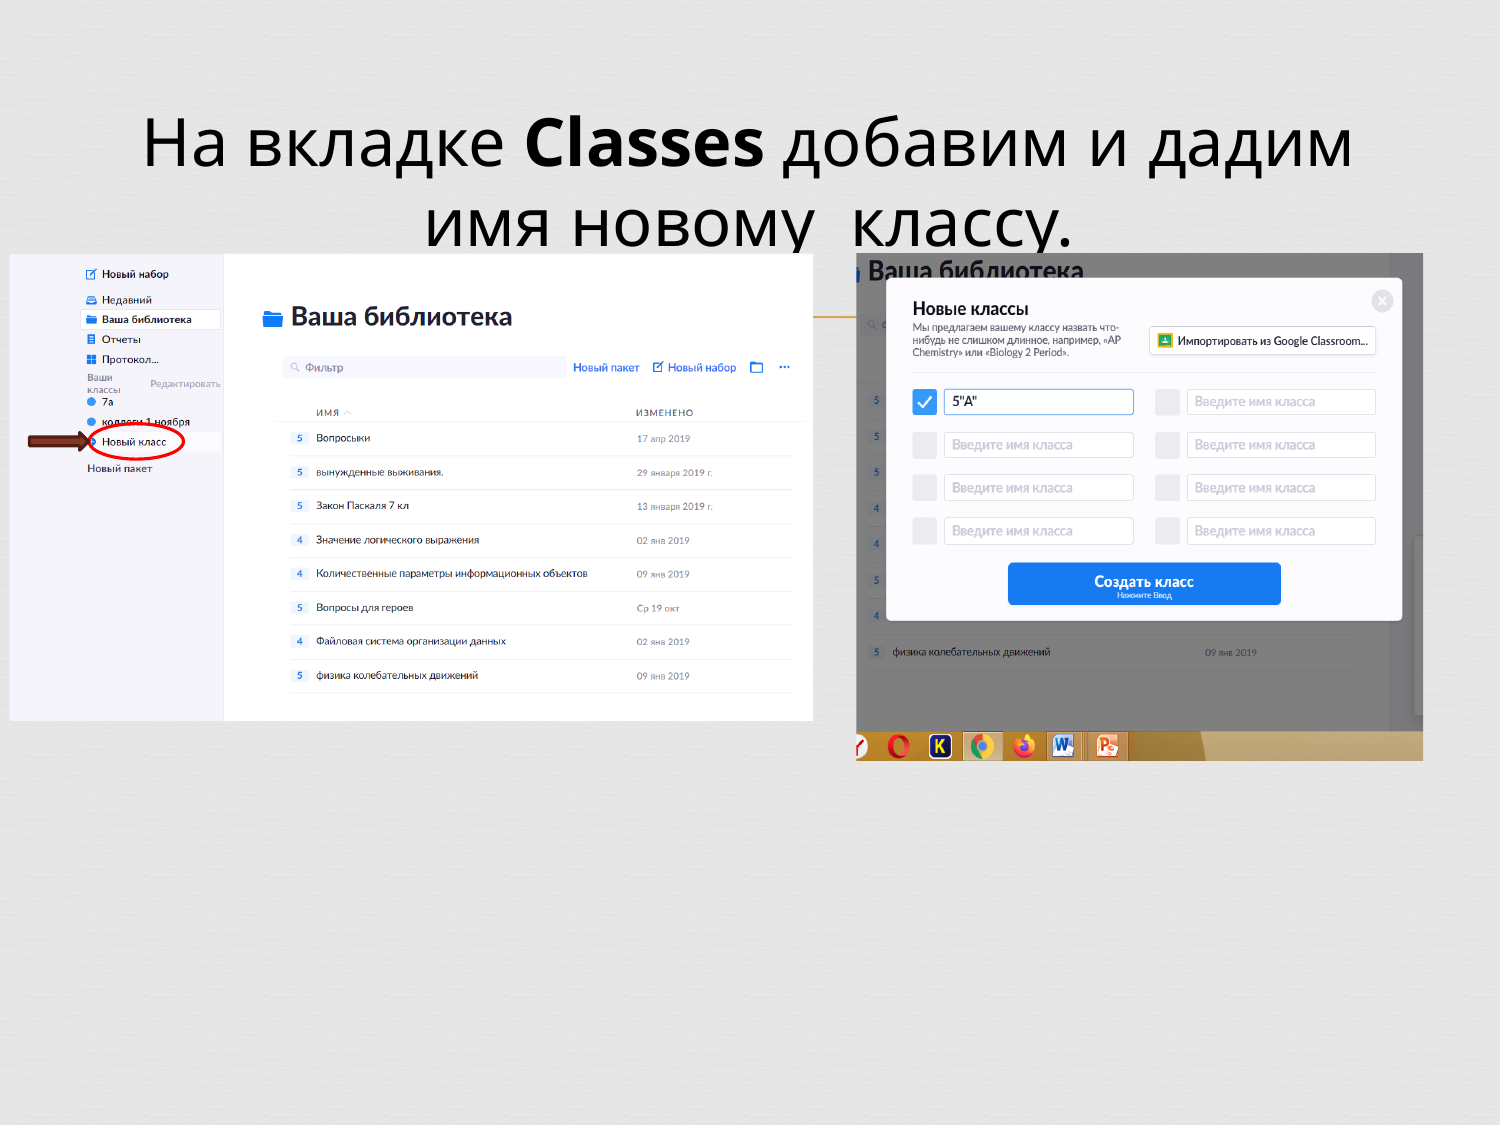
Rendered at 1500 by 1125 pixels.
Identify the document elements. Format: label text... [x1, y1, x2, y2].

picture [855, 253, 1424, 762]
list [9, 253, 814, 722]
title На вкладке Classes добавим и дадим имя новому классу. [112, 93, 1386, 267]
